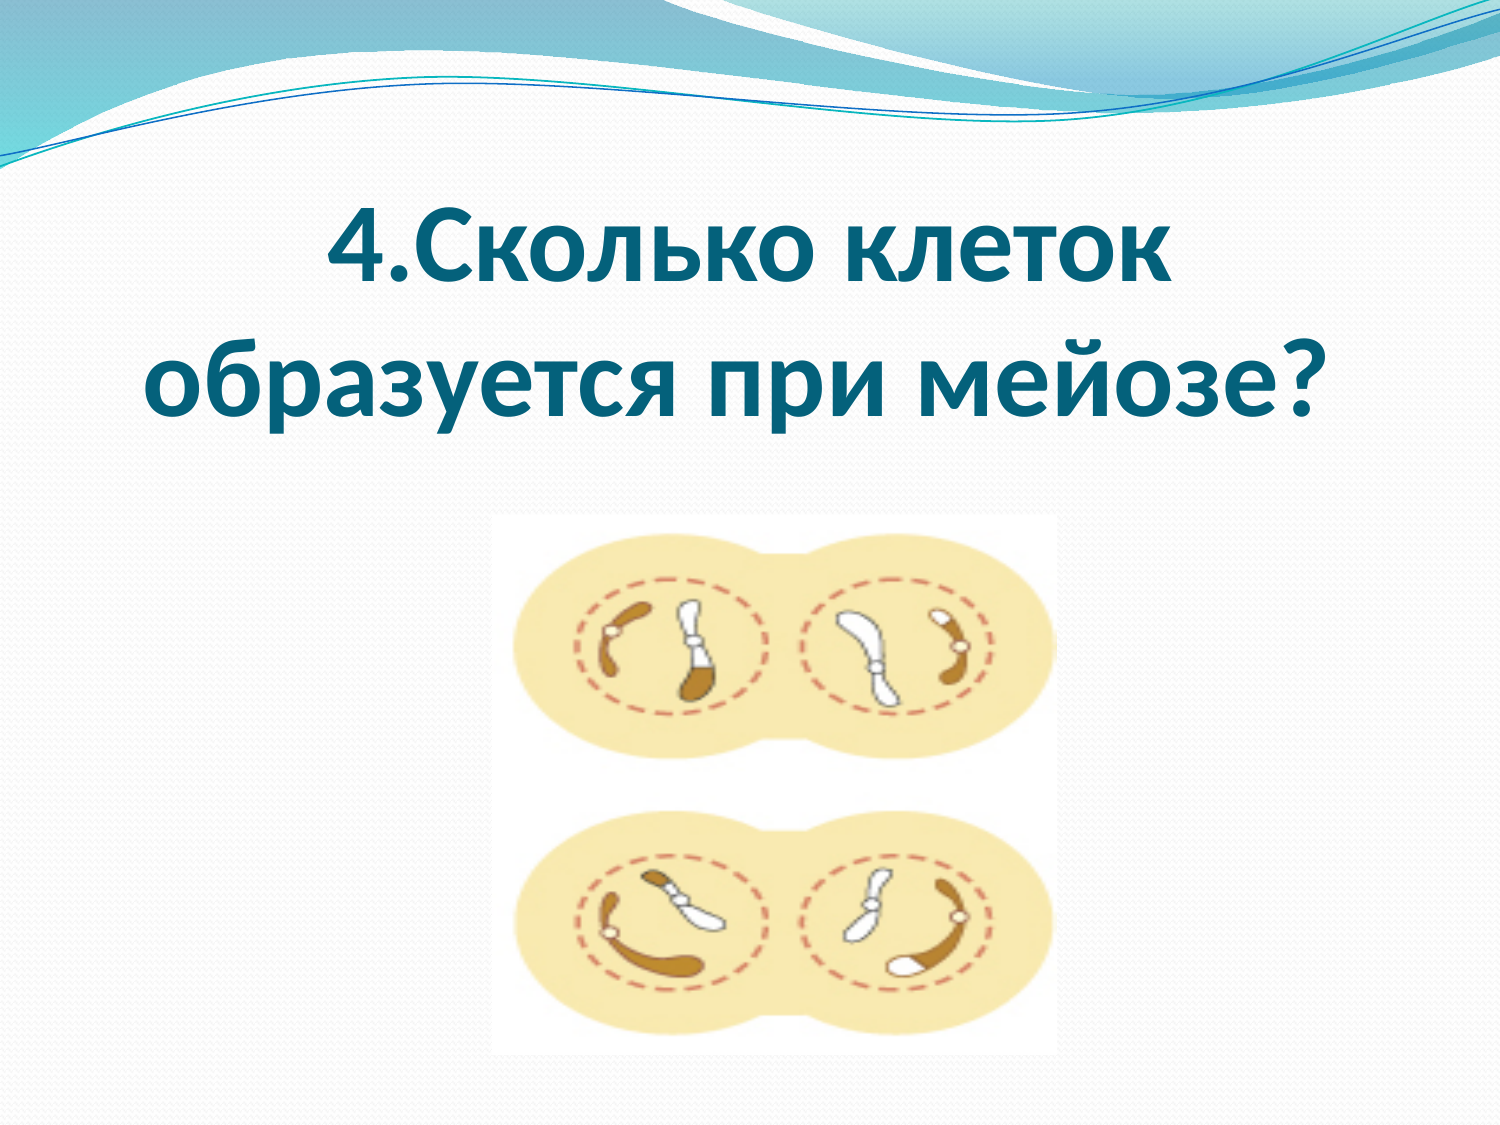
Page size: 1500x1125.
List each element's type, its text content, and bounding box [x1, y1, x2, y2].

picture [491, 515, 1057, 1055]
title 4.Сколько клеток образуется при мейозе? [75, 115, 1425, 575]
